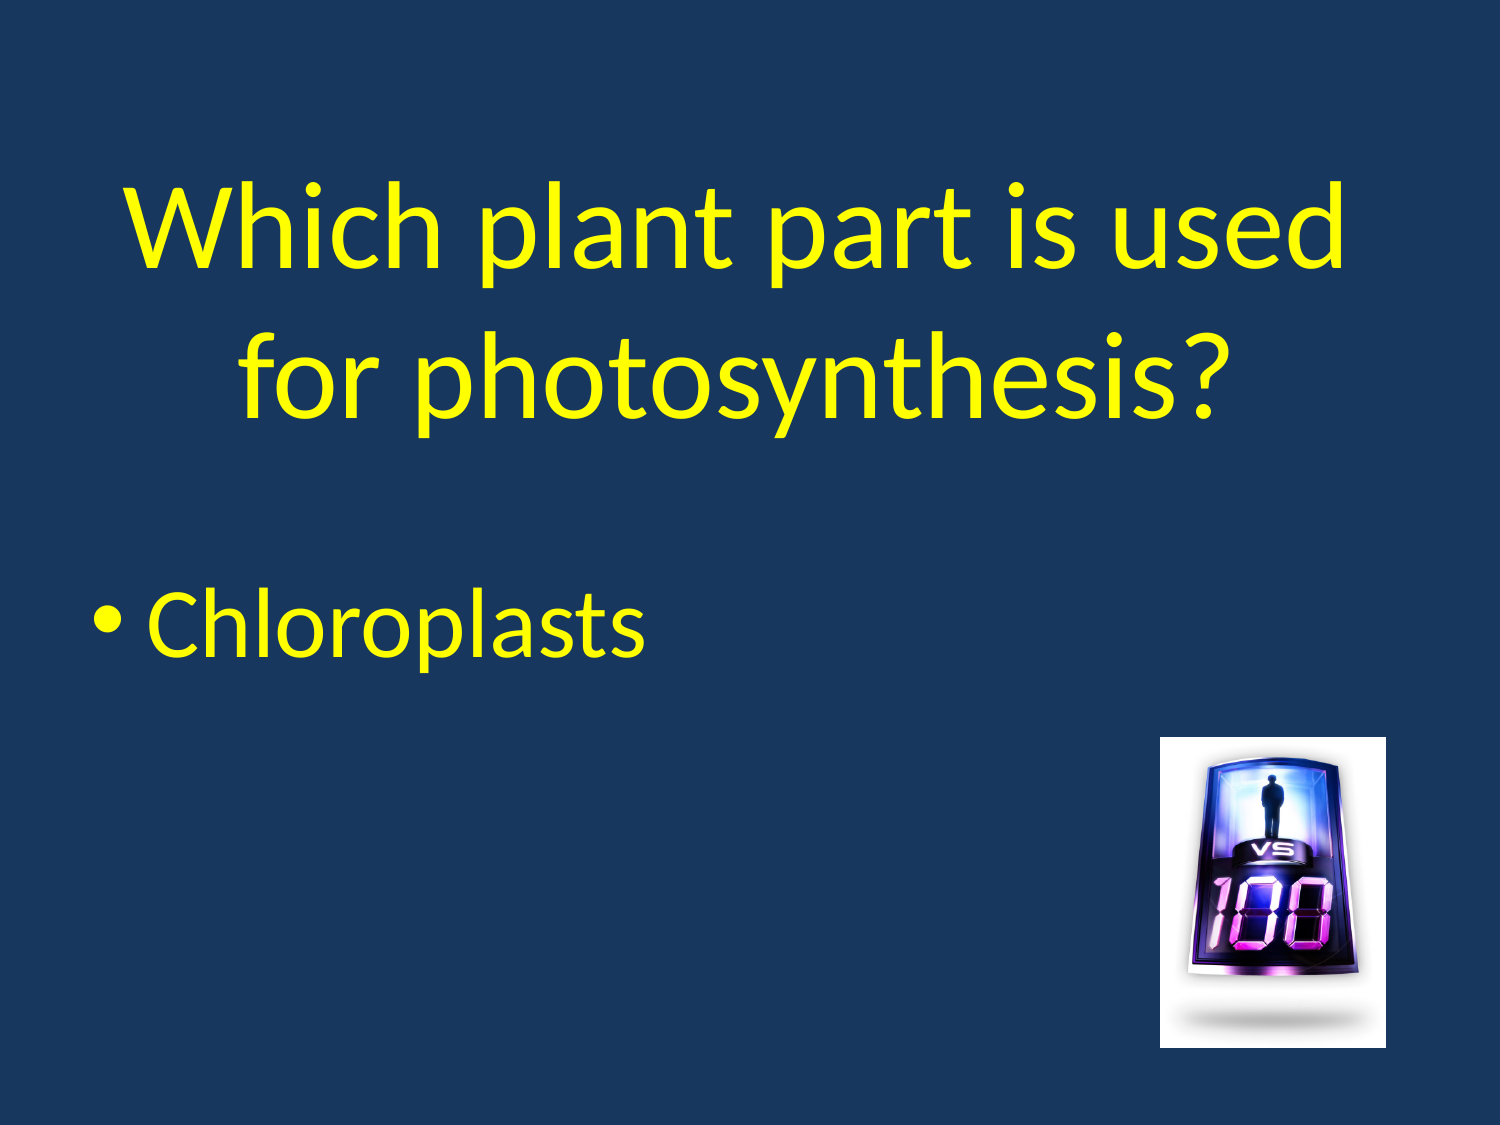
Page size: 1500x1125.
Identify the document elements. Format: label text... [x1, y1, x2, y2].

list Chloroplasts [75, 549, 1425, 725]
picture [1160, 737, 1386, 1049]
title Which plant part is used for photosynthesis? [62, 200, 1413, 388]
